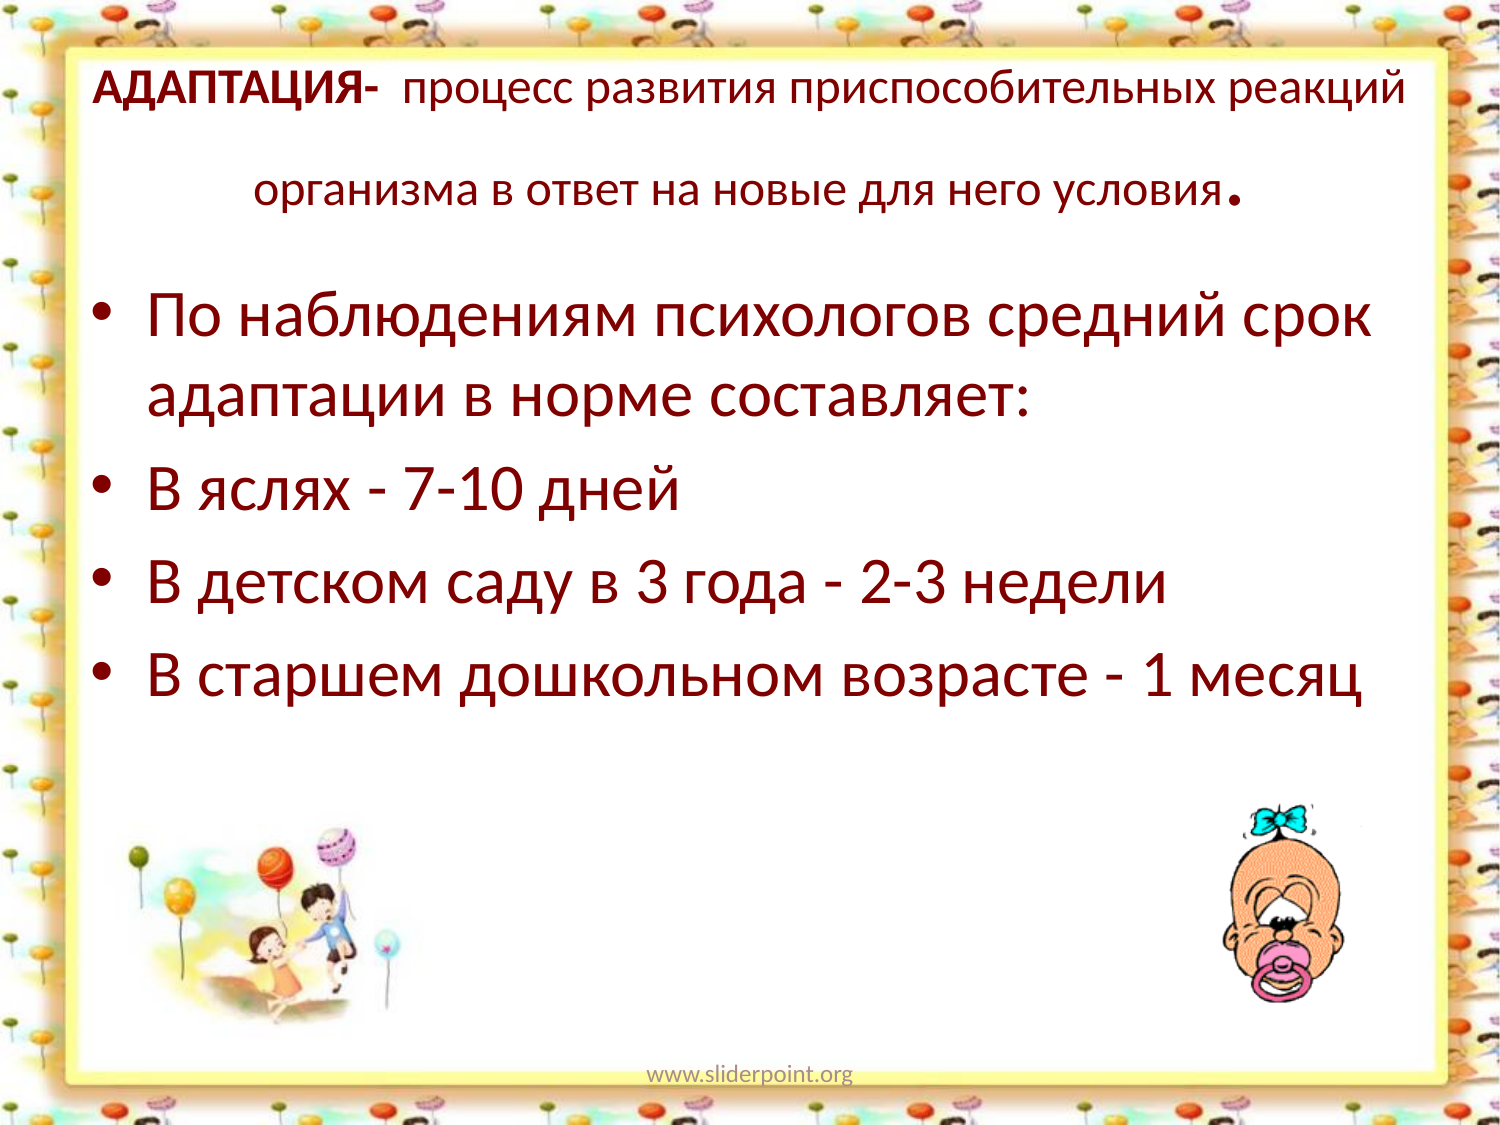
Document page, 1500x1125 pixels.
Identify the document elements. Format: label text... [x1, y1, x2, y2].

title АДАПТАЦИЯ- процесс развития приспособительных реакций организма в ответ на новые для него условия. [74, 44, 1426, 233]
picture [0, 0, 1500, 1125]
list По наблюдениям психологов средний срок адаптации в норме составляет: В яслях - 7-10 дней В детском саду в 3 года - 2-3 недели В старшем дошкольном возрасте - 1 месяц [74, 262, 1426, 1006]
footer www.sliderpoint.org [512, 1042, 988, 1103]
